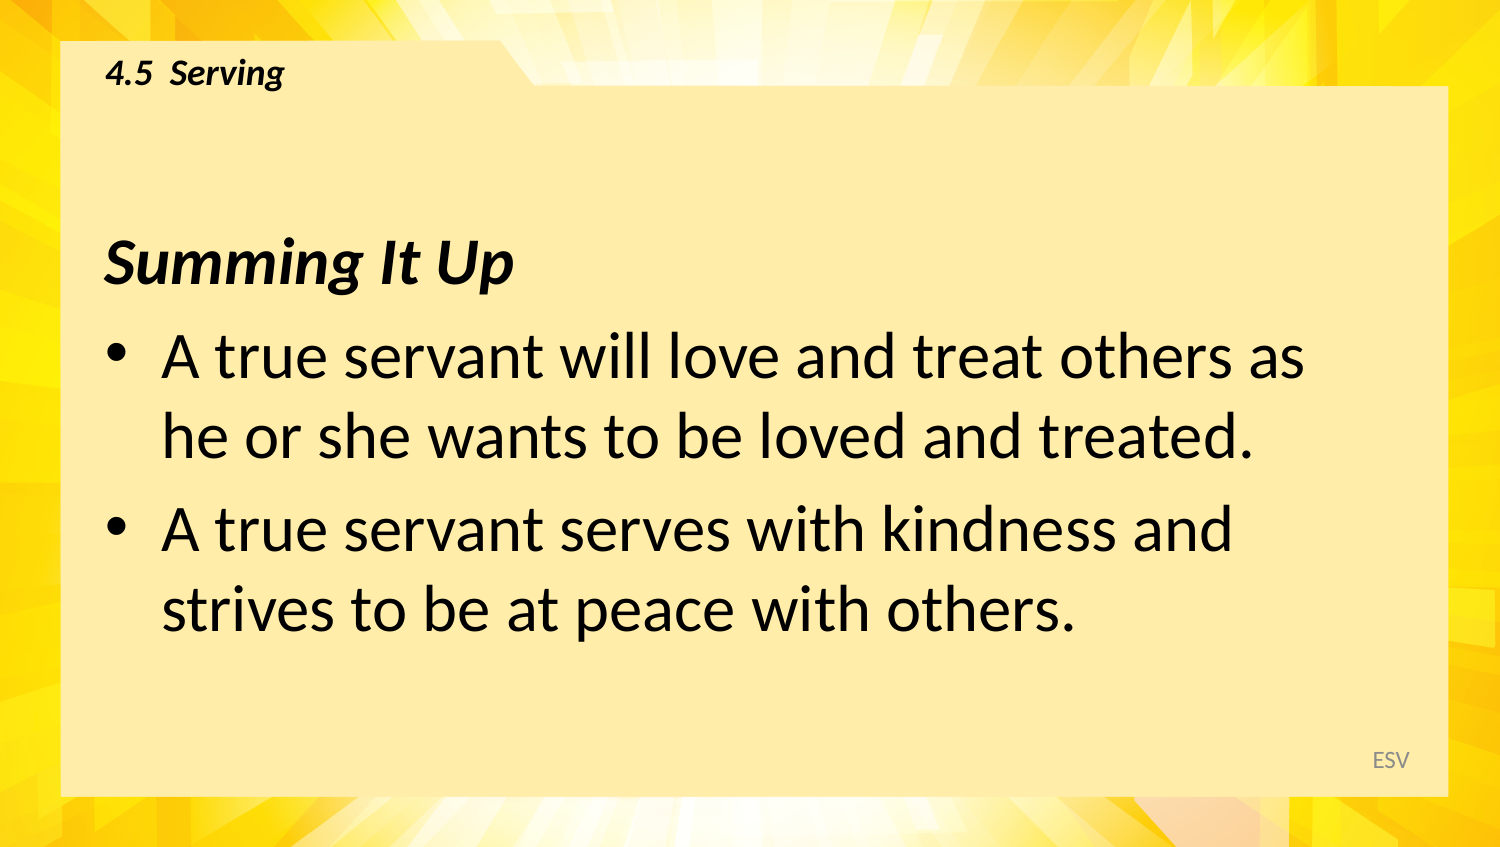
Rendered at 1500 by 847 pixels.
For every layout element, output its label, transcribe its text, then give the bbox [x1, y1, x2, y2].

picture [0, 0, 1500, 847]
footer ESV [950, 736, 1425, 782]
list Summing It Up A true servant will love and treat others as he or she wants to be loved and treated. A true servant serves with kindness and strives to be at peace with others. [89, 141, 1403, 722]
title 4.5 Serving [89, 33, 1420, 108]
